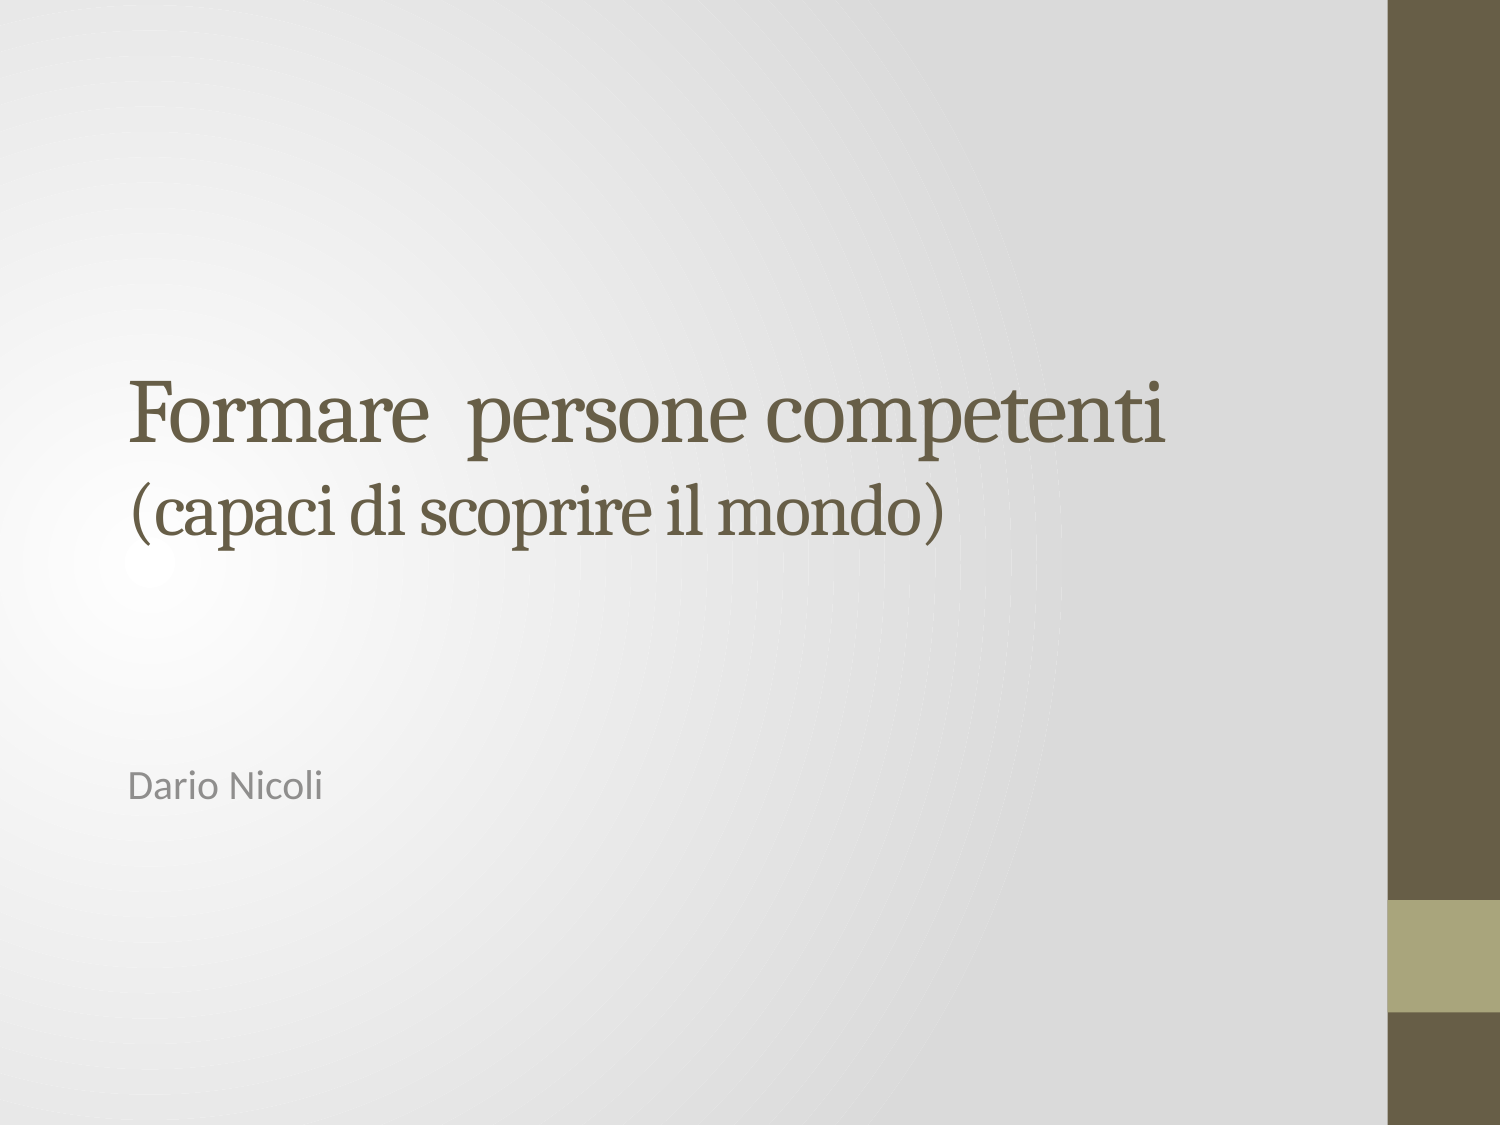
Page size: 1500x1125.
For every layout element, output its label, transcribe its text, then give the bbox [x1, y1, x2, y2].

title Formare persone competenti (capaci di scoprire il mondo) [112, 312, 1350, 738]
subtitle Dario Nicoli [112, 750, 1173, 925]
